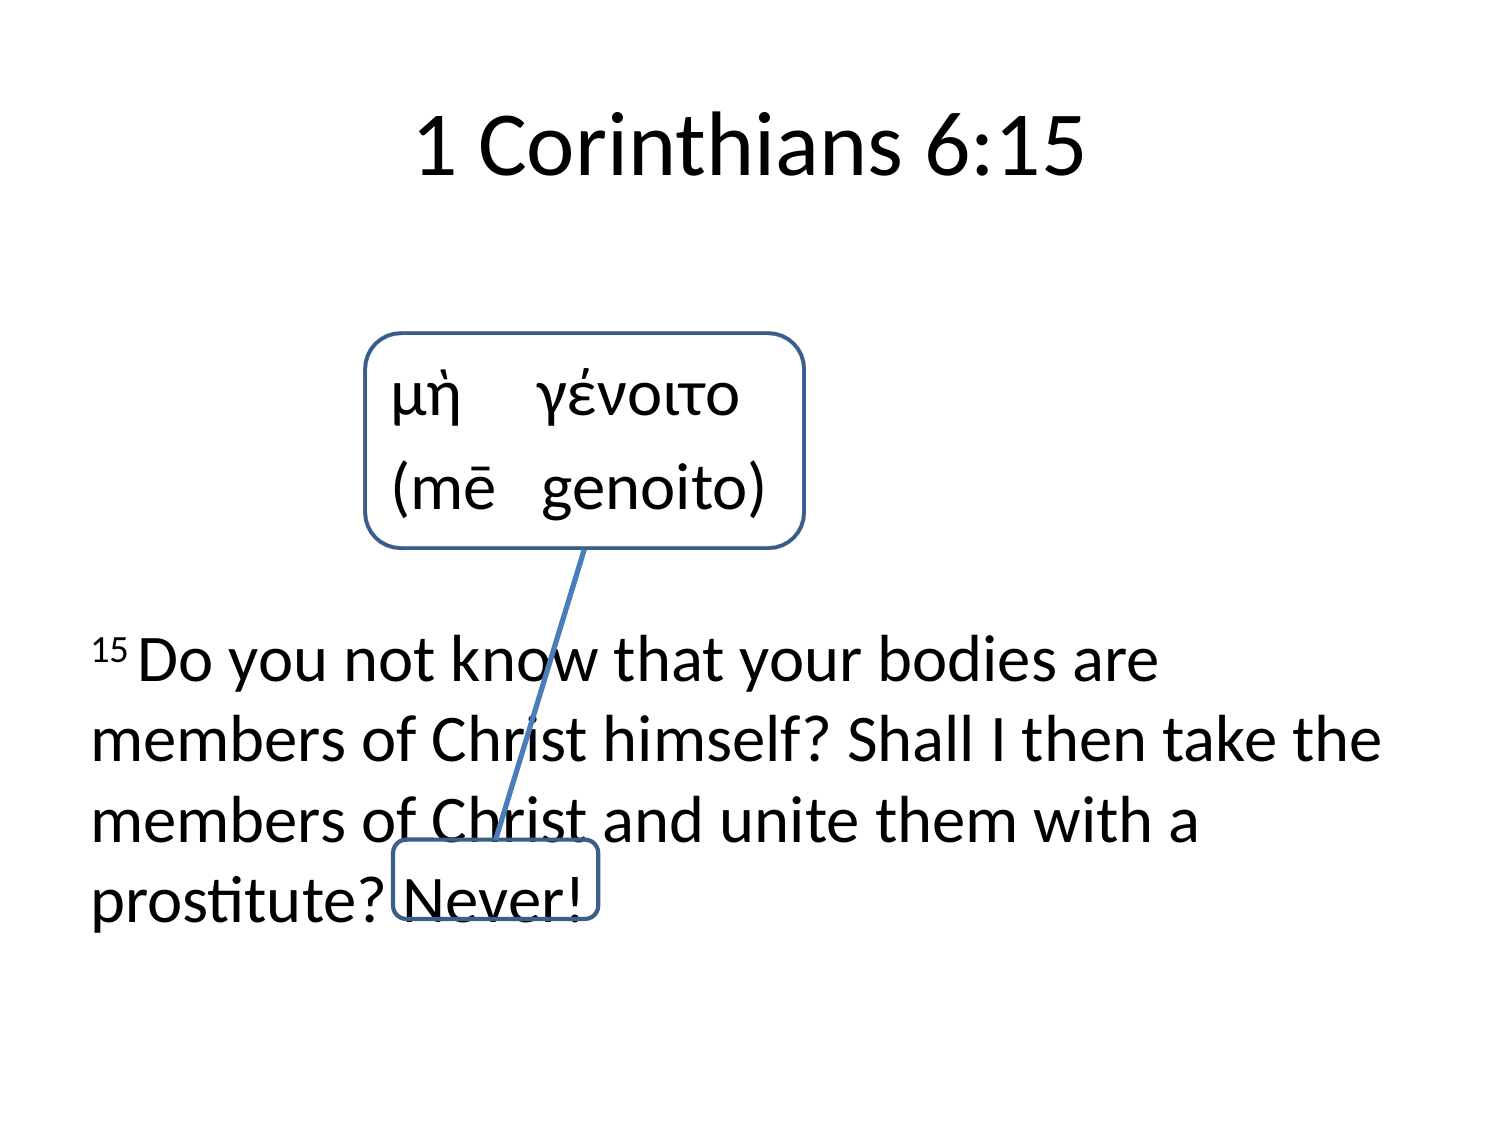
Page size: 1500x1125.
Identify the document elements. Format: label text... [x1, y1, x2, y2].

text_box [495, 549, 585, 840]
list μὴ γένοιτο (mē genoito) 15 Do you not know that your bodies are members of Christ himself? Shall I then take the members of Christ and unite them with a prostitute? Never! [75, 262, 1425, 1005]
picture [363, 331, 806, 550]
text_box [390, 837, 601, 922]
title 1 Corinthians 6:15 [75, 45, 1425, 233]
